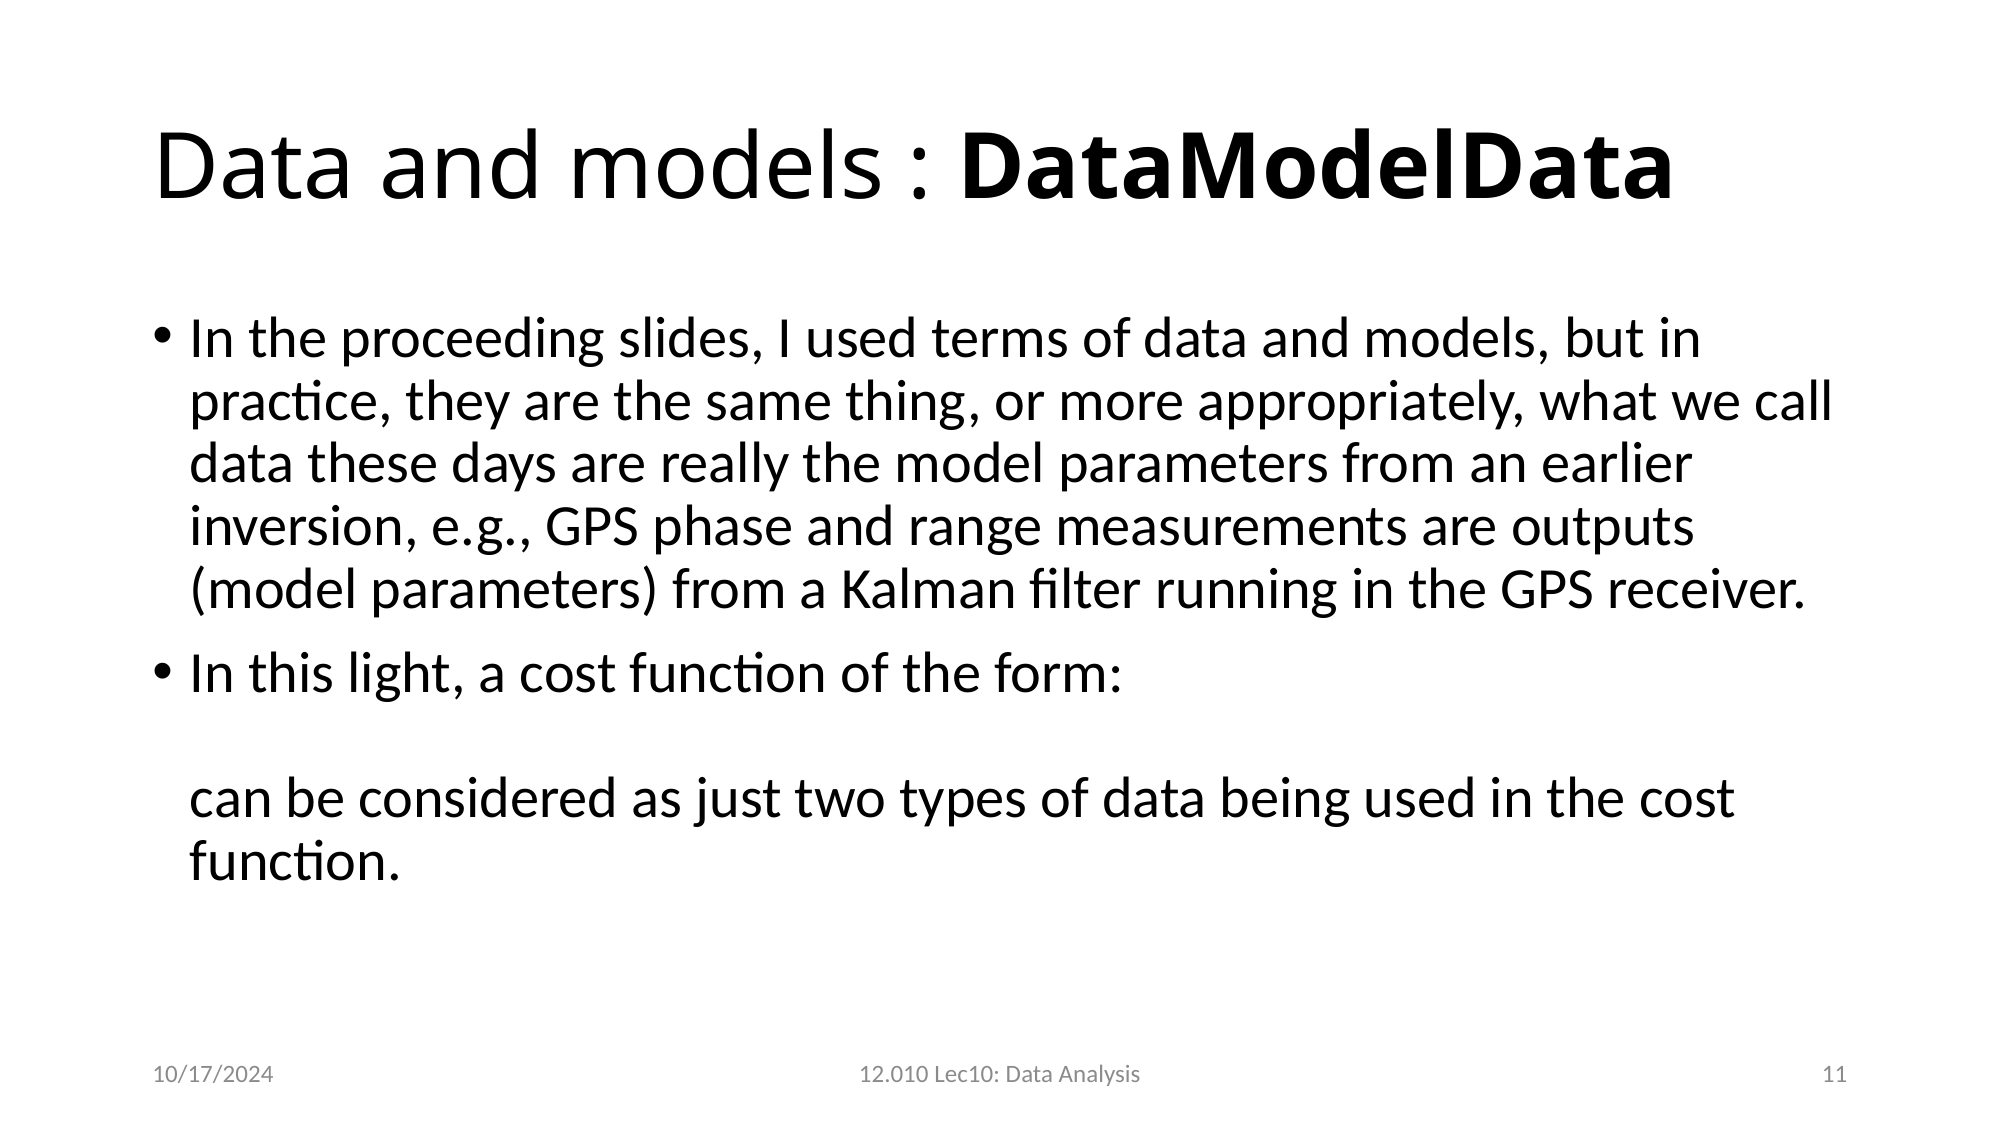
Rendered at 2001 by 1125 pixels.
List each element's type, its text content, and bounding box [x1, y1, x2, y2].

slide_number 11 [1412, 1042, 1863, 1103]
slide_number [137, 1042, 588, 1103]
footer 12.010 Lec10: Data Analysis [662, 1042, 1338, 1103]
